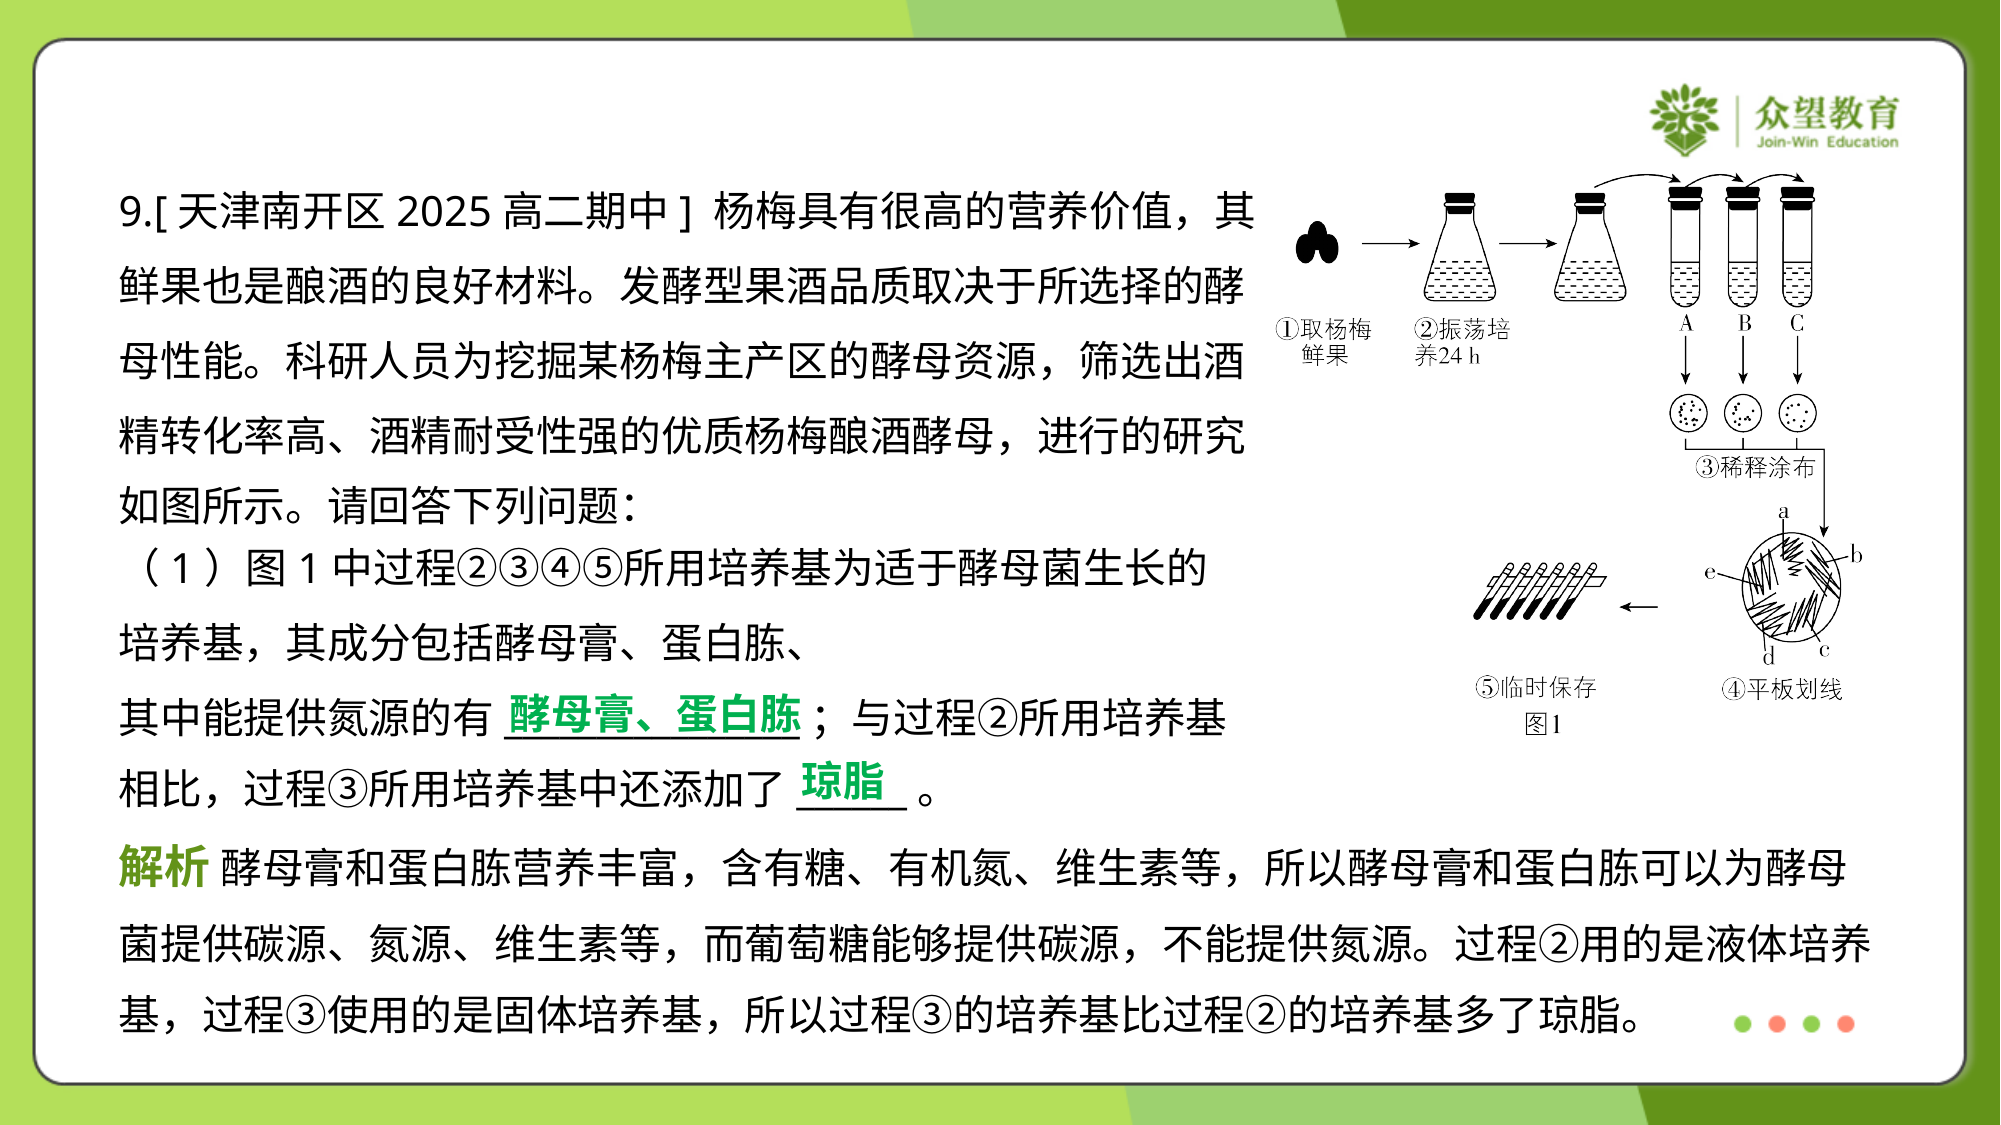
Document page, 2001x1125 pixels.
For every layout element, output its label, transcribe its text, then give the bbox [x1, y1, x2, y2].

picture [0, 0, 2000, 1125]
text_box 酵母膏、蛋白胨 [495, 662, 817, 730]
text_box 解析 酵母膏和蛋白胨营养丰富，含有糖、有机氮、维生素等，所以酵母膏和蛋白胨可以为酵母 菌提供碳源、氮源、维生素等，而葡萄糖能够提供碳源，不能提供氮源。过程②用的是液体培养 基，过程③使用的是固体培养基，所以过程③的培养基比过程②的培养基多了琼脂。 [118, 817, 1883, 1032]
text_box 9.[天津南开区2025高二期中] 杨梅具有很高的营养价值，其 鲜果也是酿酒的良好材料。发酵型果酒品质取决于所选择的酵 母性能。科研人员为挖掘某杨梅主产区的酵母资源，筛选出酒 精转化率高、酒精耐受性强的优质杨梅酿酒酵母，进行的研究 如图所示。请回答下列问题： [118, 159, 1250, 524]
text_box 琼脂 [786, 734, 901, 798]
